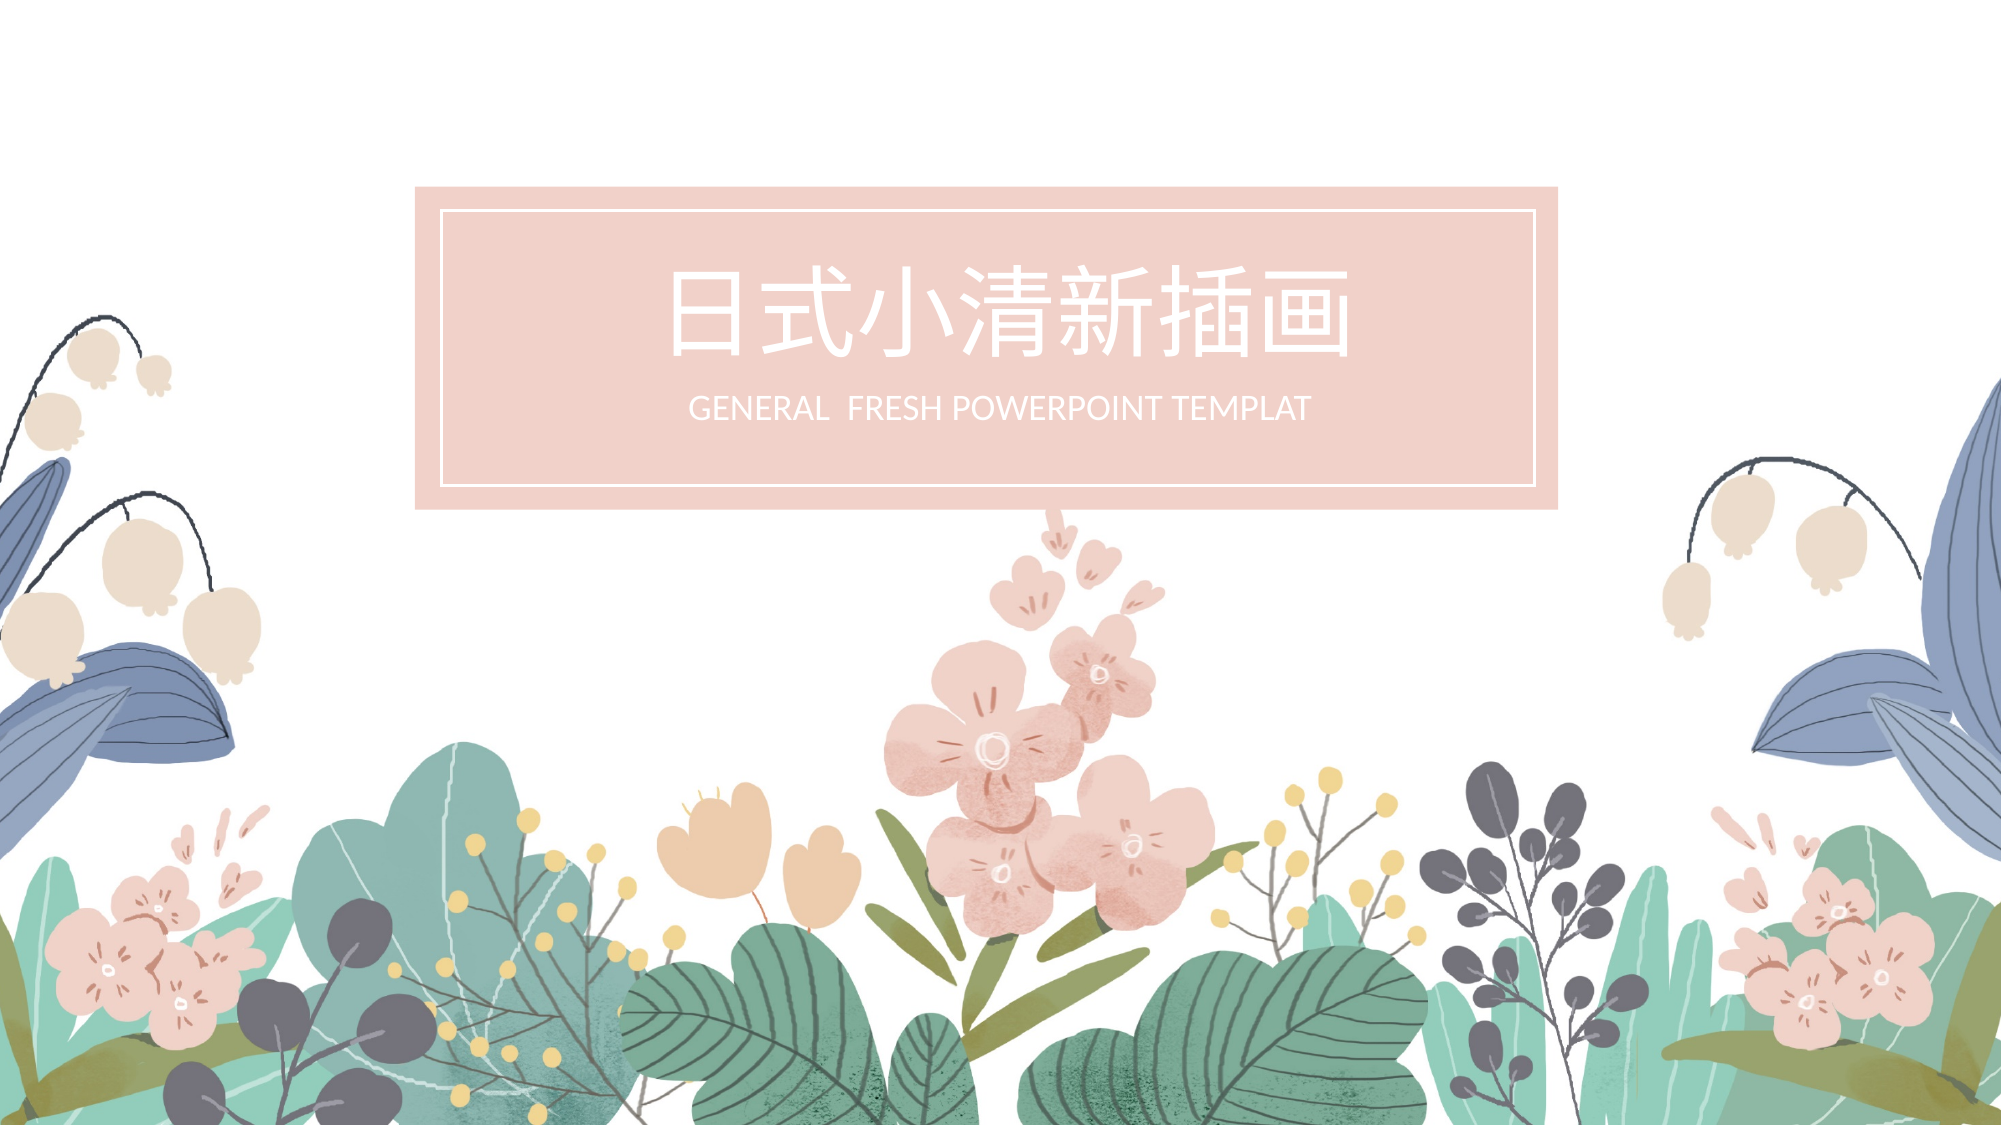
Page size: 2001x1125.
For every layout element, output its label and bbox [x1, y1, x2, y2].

text_box [414, 186, 1559, 510]
picture [0, 0, 2001, 1125]
